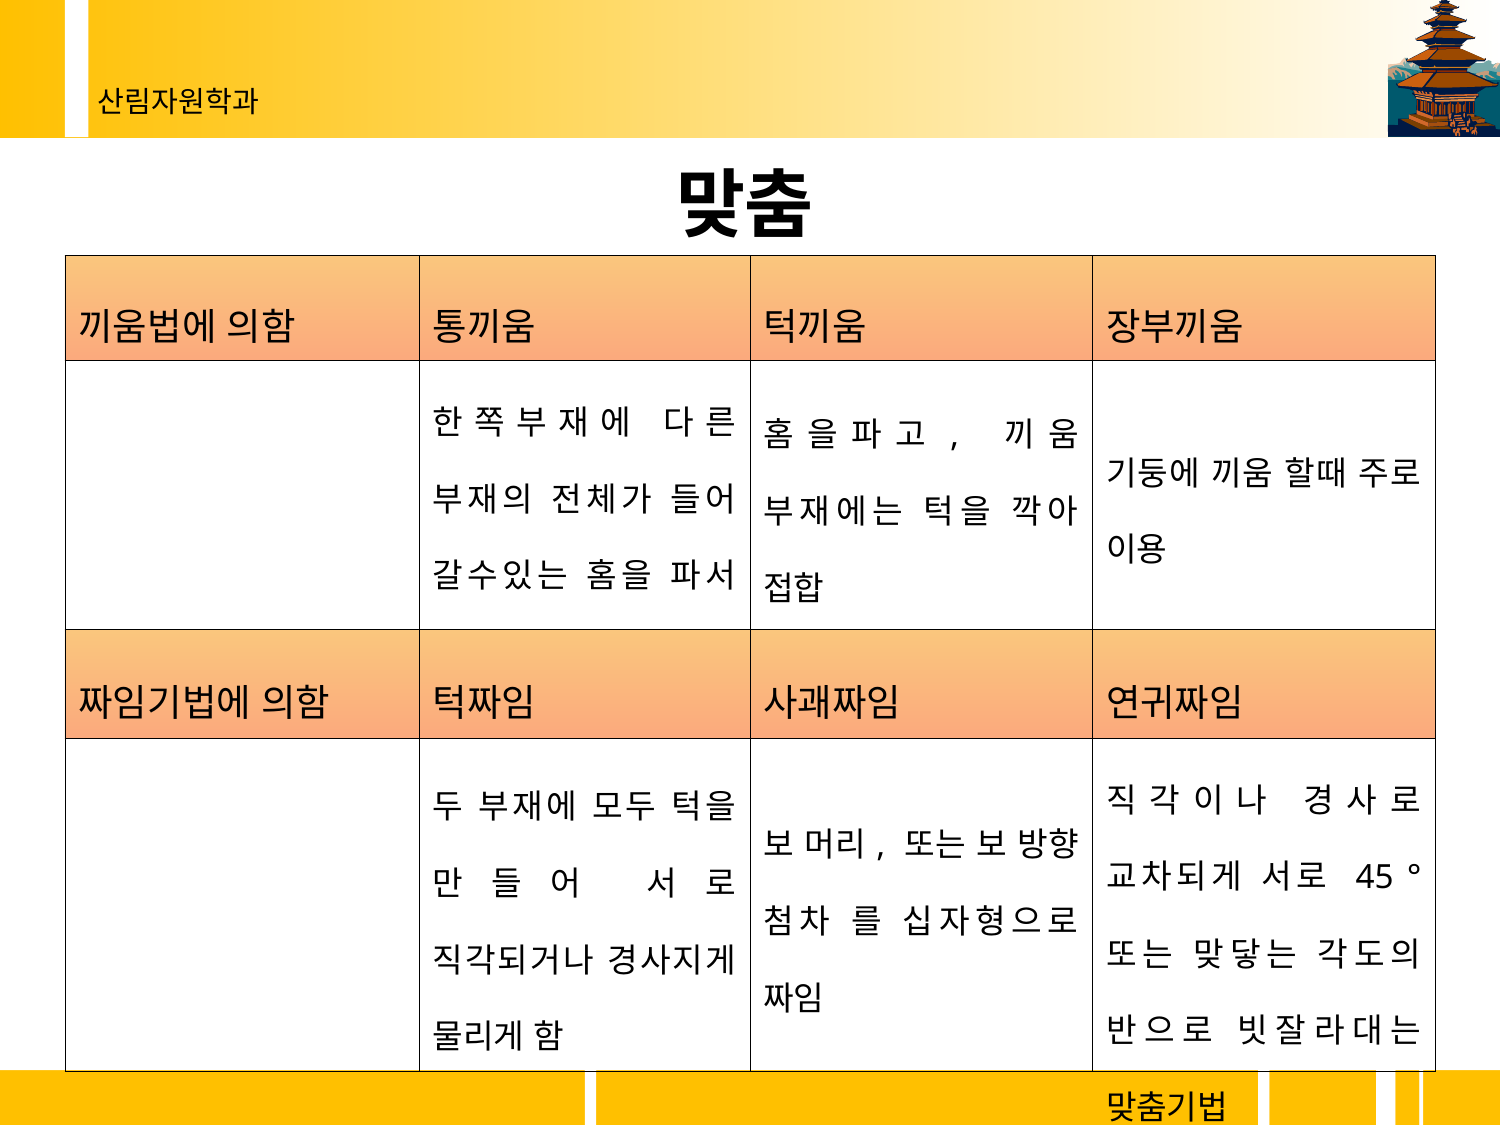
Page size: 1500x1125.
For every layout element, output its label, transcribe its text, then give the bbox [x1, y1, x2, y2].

table_cell 두 부재에 모두 턱을 만들어 서로 직각되거나 경사지게 물리게 함 [420, 739, 750, 1071]
text_box 맞춤 [661, 148, 829, 254]
table_header 턱끼움 [751, 256, 1092, 360]
table_cell 기둥에 끼움 할때 주로 이용 [1093, 361, 1435, 629]
table_header 끼움법에 의함 [66, 256, 419, 360]
table_cell 턱짜임 [420, 630, 750, 738]
table_cell 짜임기법에 의함 [66, 630, 419, 738]
slide_number 17 [1143, 1074, 1495, 1125]
table_cell 직각이나 경사로 교차되게 서로 45 ° 또는 맞닿는 각도의 반으로 빗잘라대는 맞춤기법 [1093, 739, 1435, 1071]
table_cell 한쪽부재에 다른 부재의 전체가 들어 갈수있는 홈을 파서 결구 [420, 361, 750, 629]
table_header 장부끼움 [1093, 256, 1435, 360]
table_cell 사괘짜임 [751, 630, 1092, 738]
table_cell 연귀짜임 [1093, 630, 1435, 738]
table_cell [66, 361, 419, 629]
table_header 통끼움 [420, 256, 750, 360]
table_cell 홈을파고, 끼움 부재에는 턱을 깍아 접합 [751, 361, 1092, 629]
table_cell [66, 739, 419, 1071]
text_box [0, 0, 1500, 75]
table_cell 보 머리, 또는 보 방향 첨차 를 십자형으로 짜임 [751, 739, 1092, 1071]
